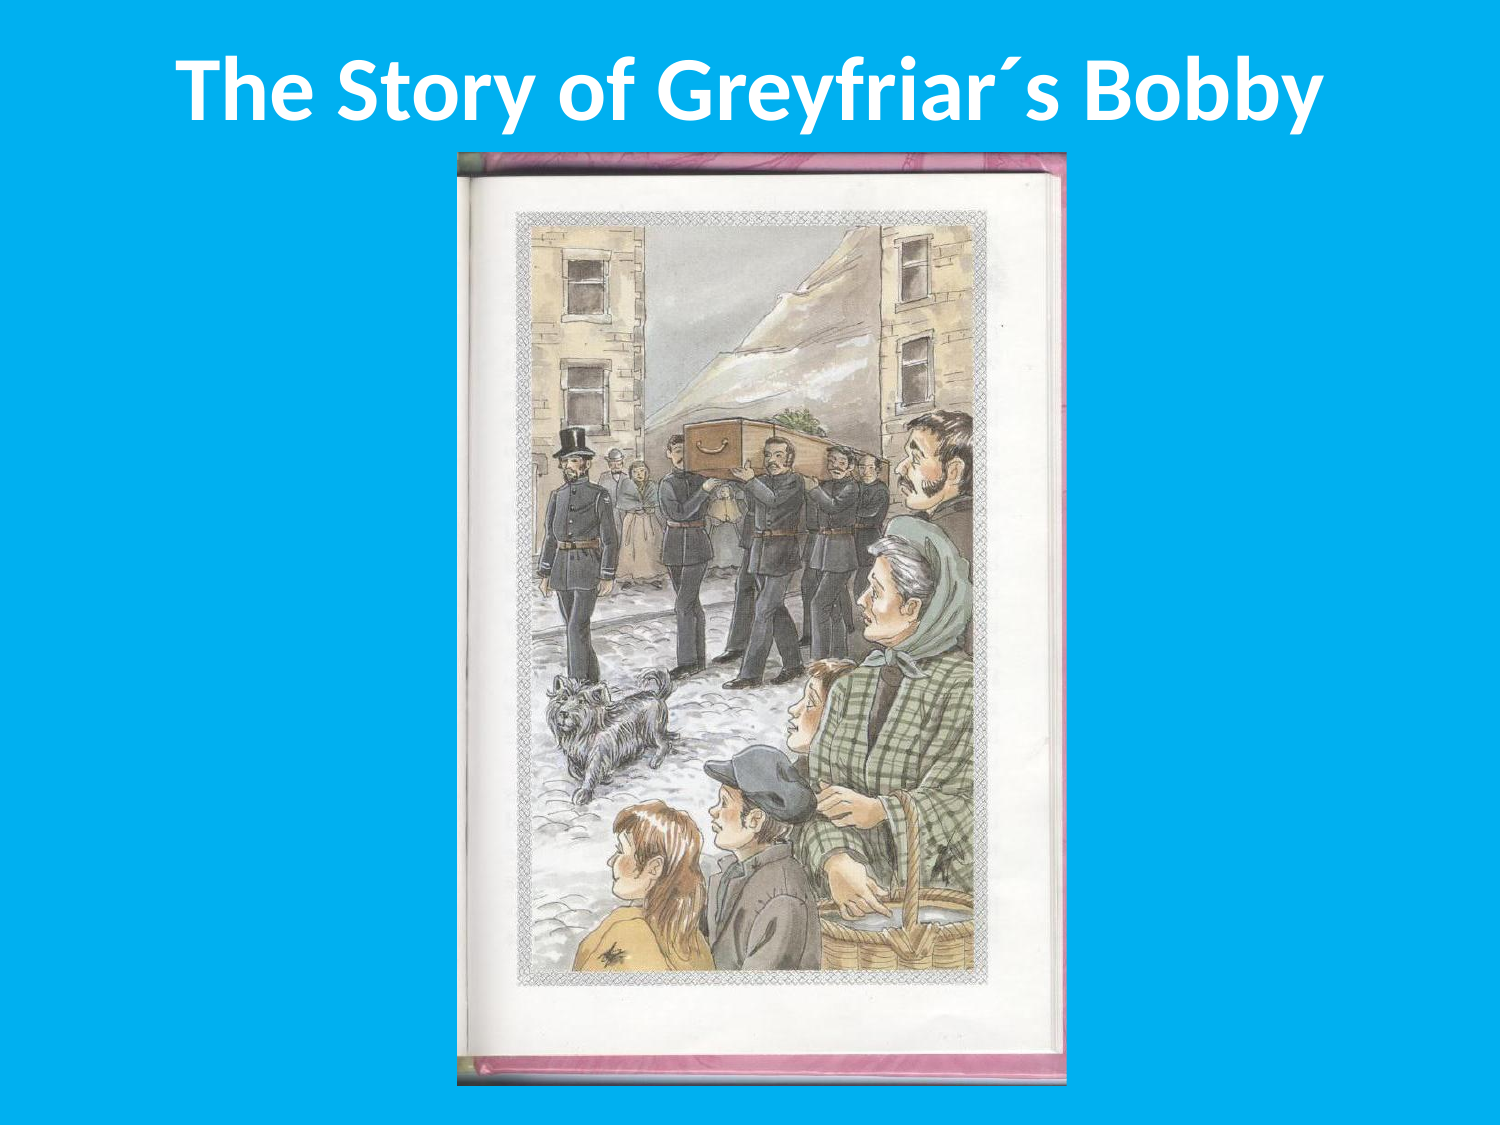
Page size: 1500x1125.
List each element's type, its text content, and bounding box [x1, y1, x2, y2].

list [456, 152, 1067, 1086]
title The Story of Greyfriar´s Bobby [75, 45, 1425, 233]
